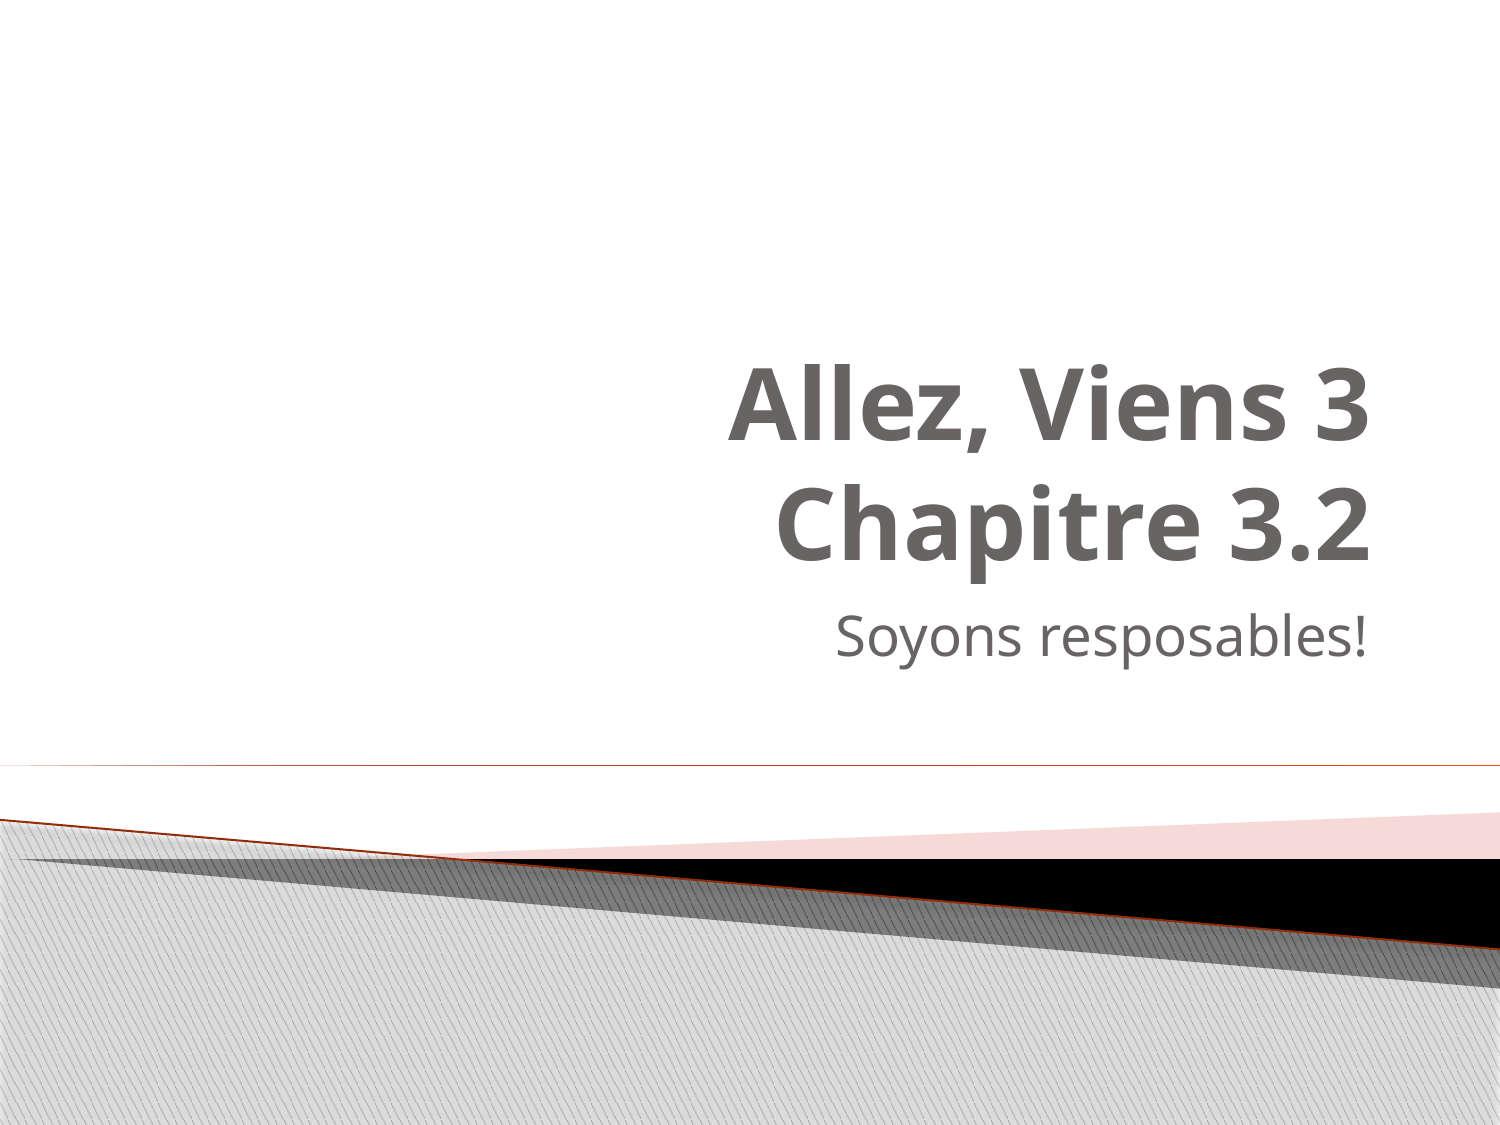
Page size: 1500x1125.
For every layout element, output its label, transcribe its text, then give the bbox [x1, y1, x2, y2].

title Allez, Viens 3 Chapitre 3.2 [112, 287, 1388, 588]
picture [5, 859, 1500, 989]
subtitle Soyons resposables! [112, 592, 1388, 790]
